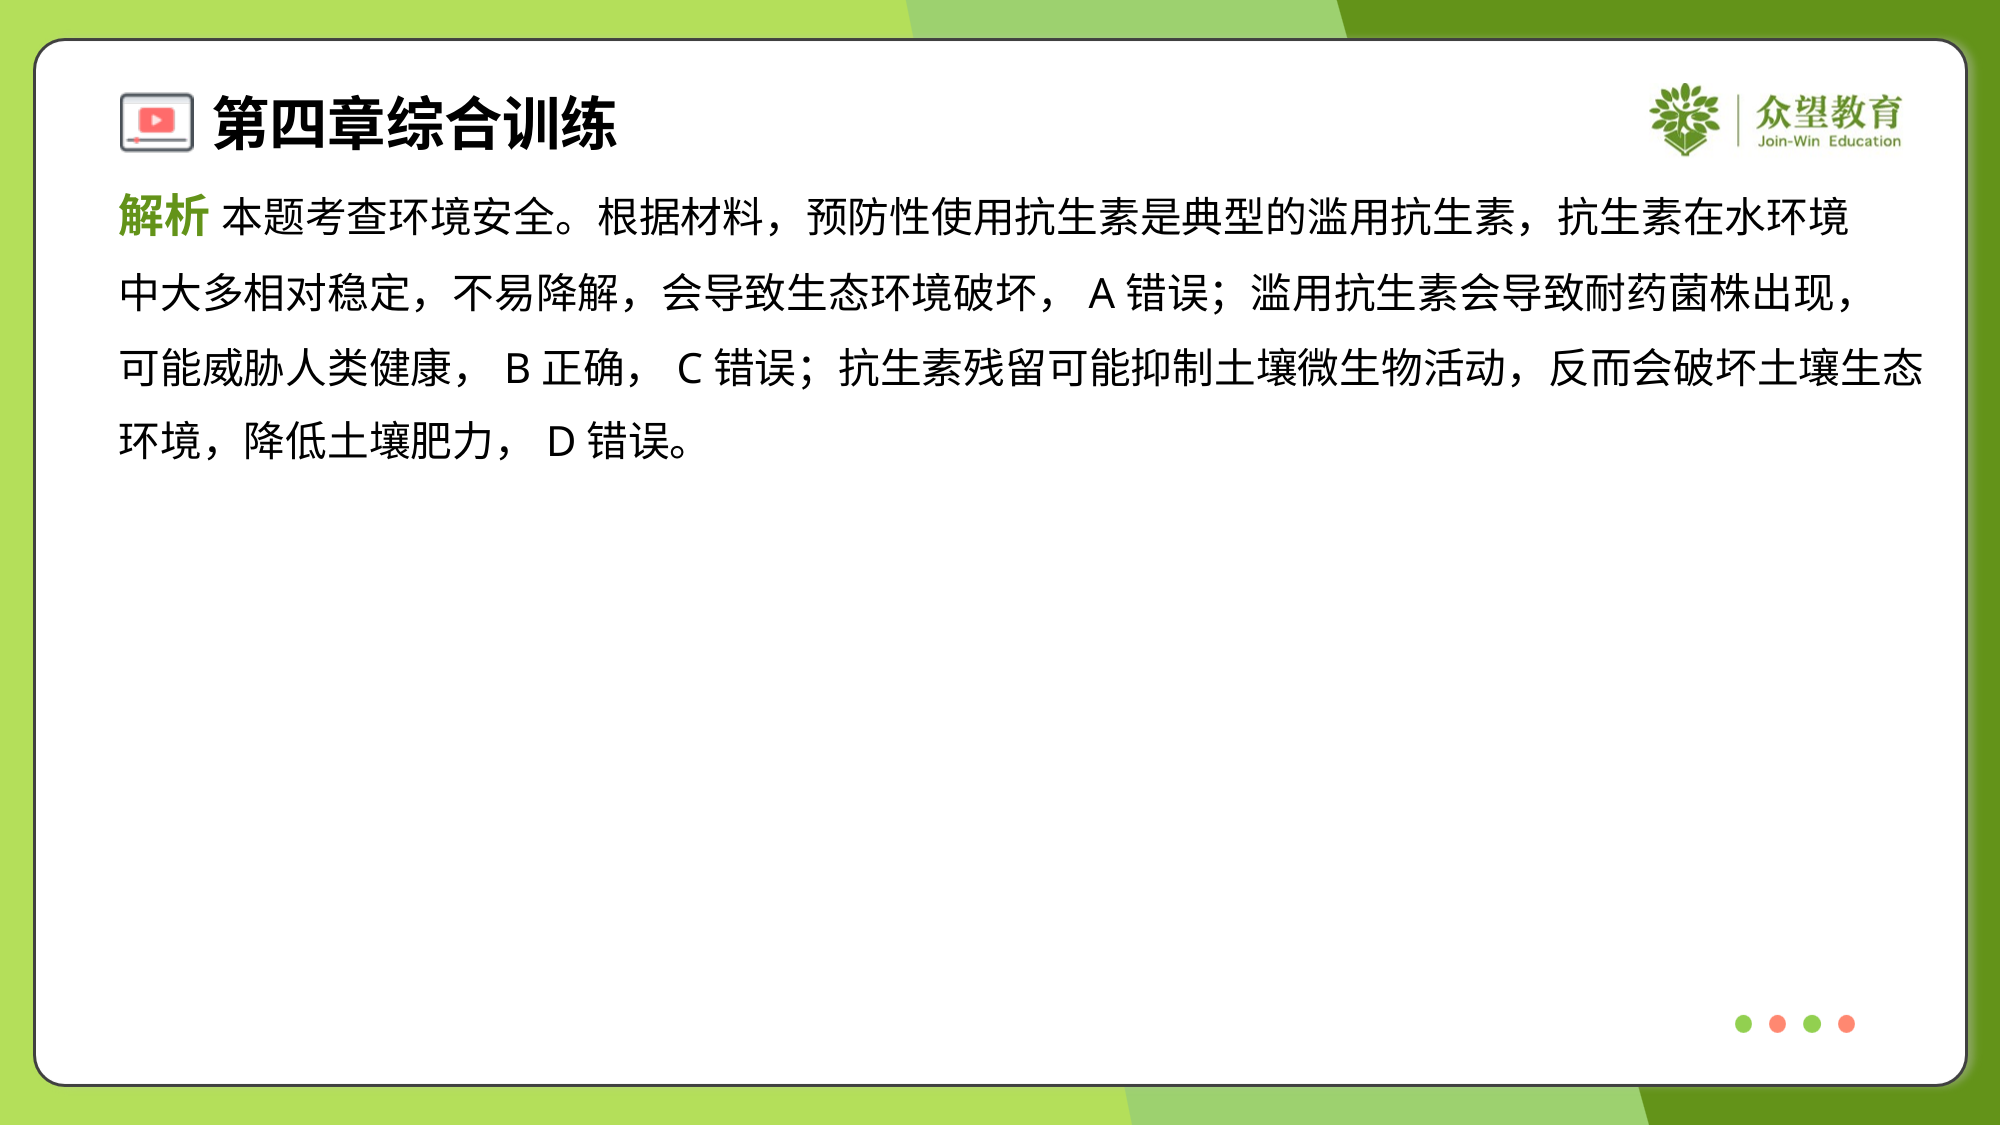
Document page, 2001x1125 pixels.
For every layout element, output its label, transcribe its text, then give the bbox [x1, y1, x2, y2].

text_box 解析 本题考查环境安全。根据材料，预防性使用抗生素是典型的滥用抗生素，抗生素在水环境 中大多相对稳定，不易降解，会导致生态环境破坏，A错误；滥用抗生素会导致耐药菌株出现， 可能威胁人类健康，B正确，C错误；抗生素残留可能抑制土壤微生物活动，反而会破坏土壤生态 环境，降低土壤肥力，D错误。 [118, 164, 1883, 458]
picture [0, 0, 2000, 1125]
